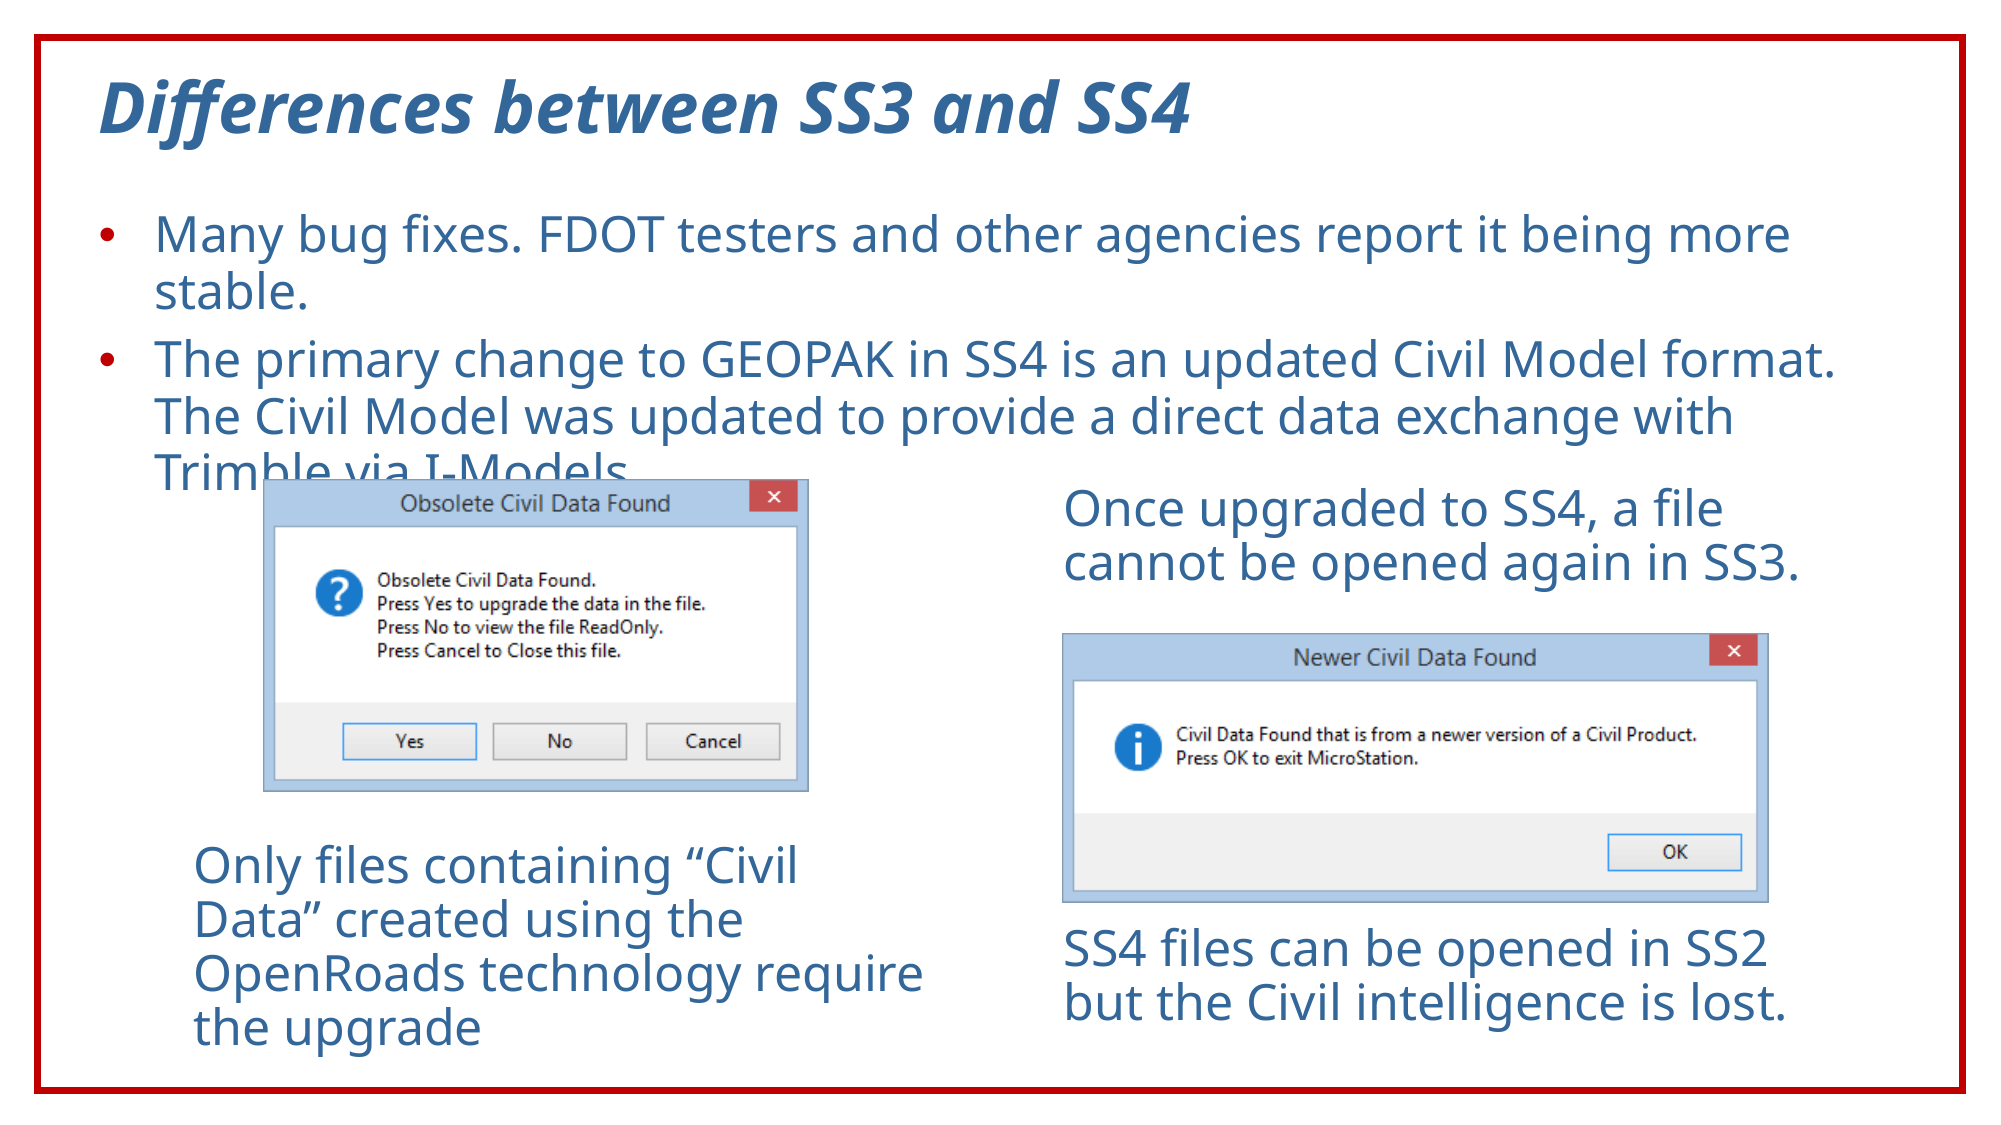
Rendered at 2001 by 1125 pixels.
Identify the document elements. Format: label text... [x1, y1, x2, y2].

picture [262, 479, 809, 793]
list Many bug fixes. FDOT testers and other agencies report it being more stable. The primary change to GEOPAK in SS4 is an updated Civil Model format. The Civil Model was updated to provide a direct data exchange with Trimble via I-Models. [83, 199, 1903, 1032]
text_box Once upgraded to SS4, a file cannot be opened again in SS3. SS4 files can be opened in SS2 but the Civil intelligence is lost. [974, 475, 1824, 1060]
picture [1062, 633, 1769, 903]
text_box Only files containing “Civil Data” created using the OpenRoads technology require the upgrade [103, 833, 954, 1089]
title Differences between SS3 and SS4 [83, 68, 1903, 169]
